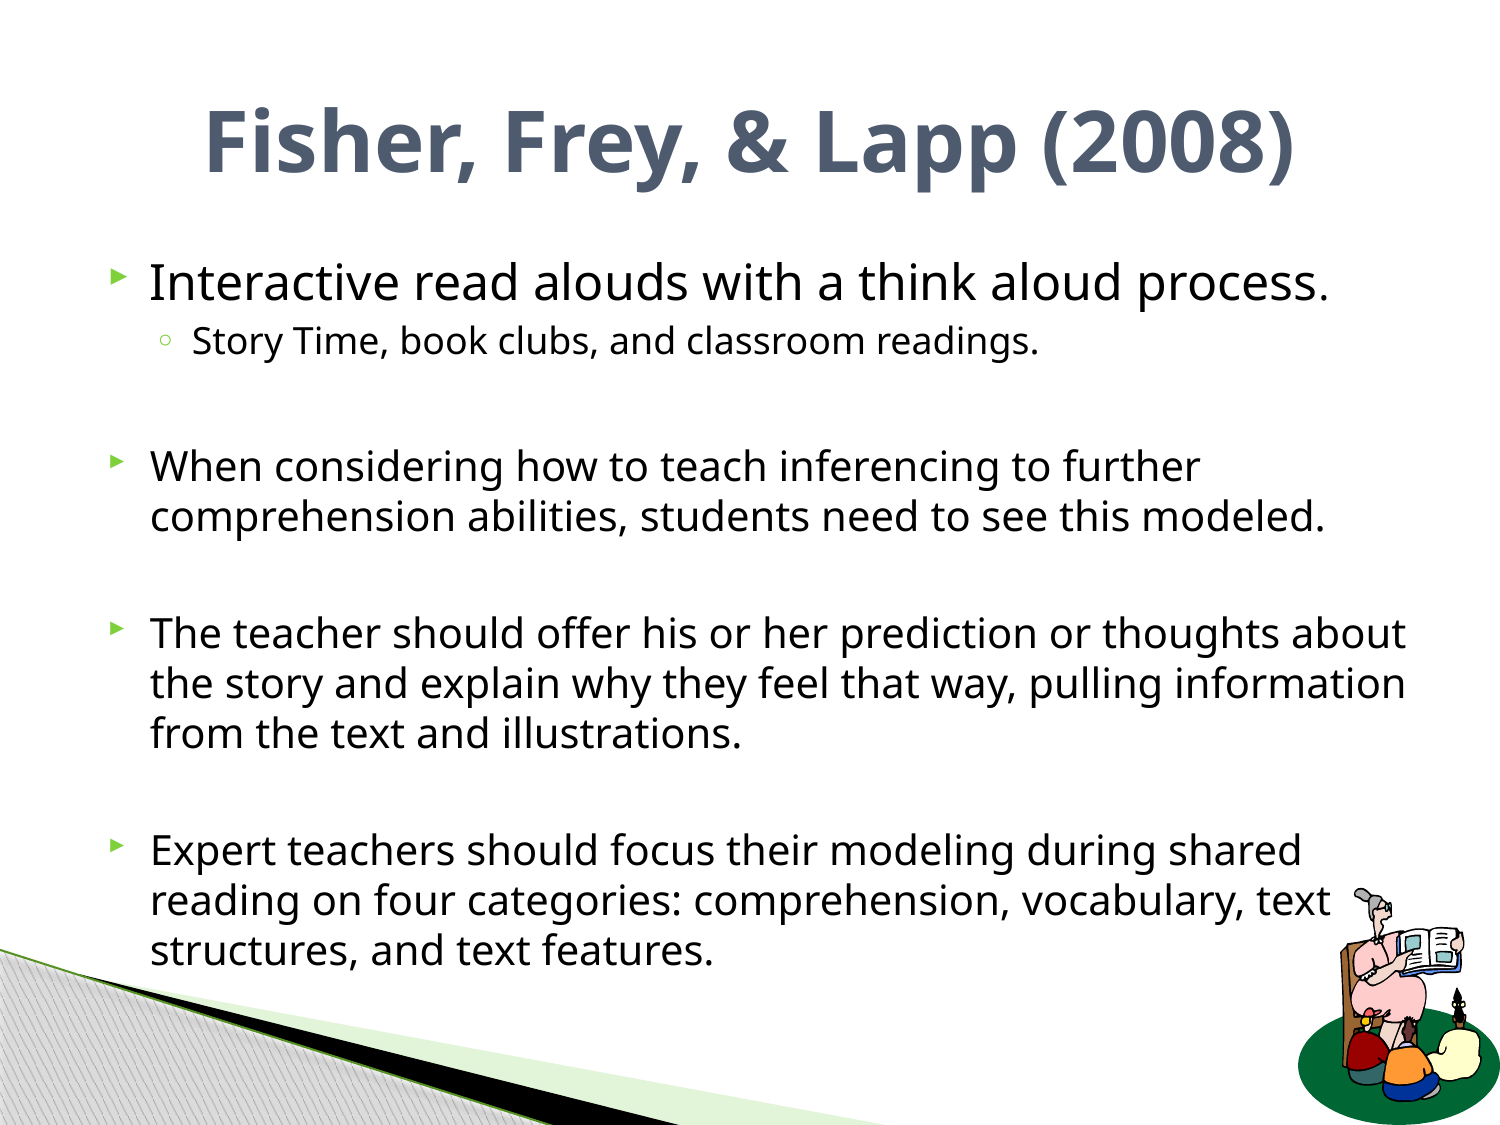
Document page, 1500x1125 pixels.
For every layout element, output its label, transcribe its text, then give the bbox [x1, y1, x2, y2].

picture [1297, 887, 1500, 1125]
list Interactive read alouds with a think aloud process. Story Time, book clubs, and classroom readings. When considering how to teach inferencing to further comprehension abilities, students need to see this modeled. The teacher should offer his or her prediction or thoughts about the story and explain why they feel that way, pulling information from the text and illustrations. Expert teachers should focus their modeling during shared reading on four categories: comprehension, vocabulary, text structures, and text features. [74, 242, 1426, 986]
title Fisher, Frey, & Lapp (2008) [75, 45, 1425, 233]
